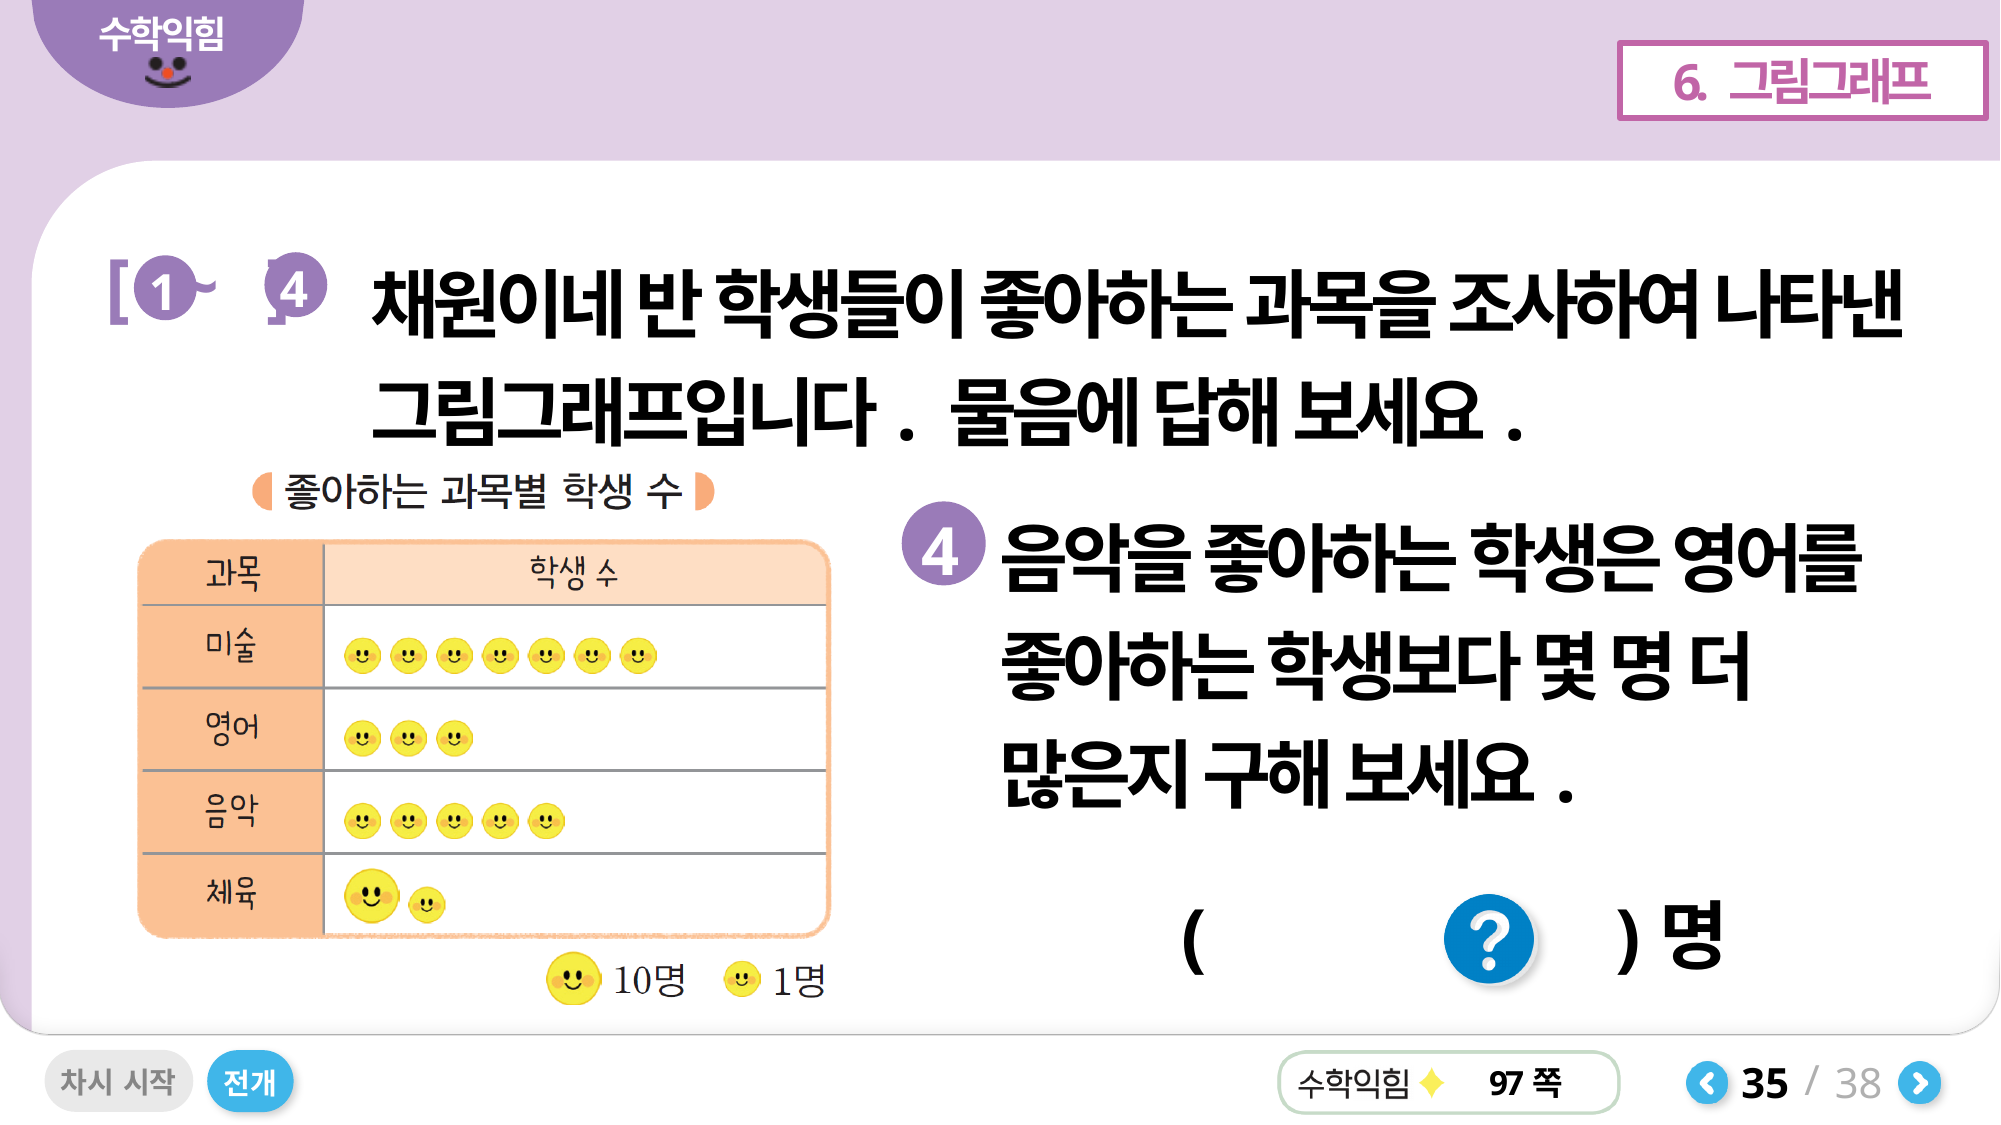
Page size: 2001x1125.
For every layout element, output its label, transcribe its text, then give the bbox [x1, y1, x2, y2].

text_box 1 [133, 255, 197, 321]
text_box 채원이네 반 학생들이 좋아하는 과목을 조사하여 나타낸 그림그래프입니다. 물음에 답해 보세요. [370, 239, 1910, 390]
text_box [1685, 1061, 1941, 1104]
picture [145, 57, 191, 88]
text_box [ ~ ] [90, 231, 371, 337]
text_box 6. 그림그래프 [1619, 43, 1987, 118]
table_header 2 [1461, 889, 1579, 984]
text_box ( )명 [1166, 881, 1886, 987]
text_box 4 [901, 501, 986, 586]
text_box 4 [264, 252, 328, 318]
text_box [38, 1048, 297, 1114]
text_box 음악을 좋아하는 학생은 영어를 좋아하는 학생보다 몇 명 더 많은지 구해 보세요. [999, 493, 1888, 644]
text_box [1276, 1049, 1621, 1116]
picture [0, 465, 2000, 1125]
